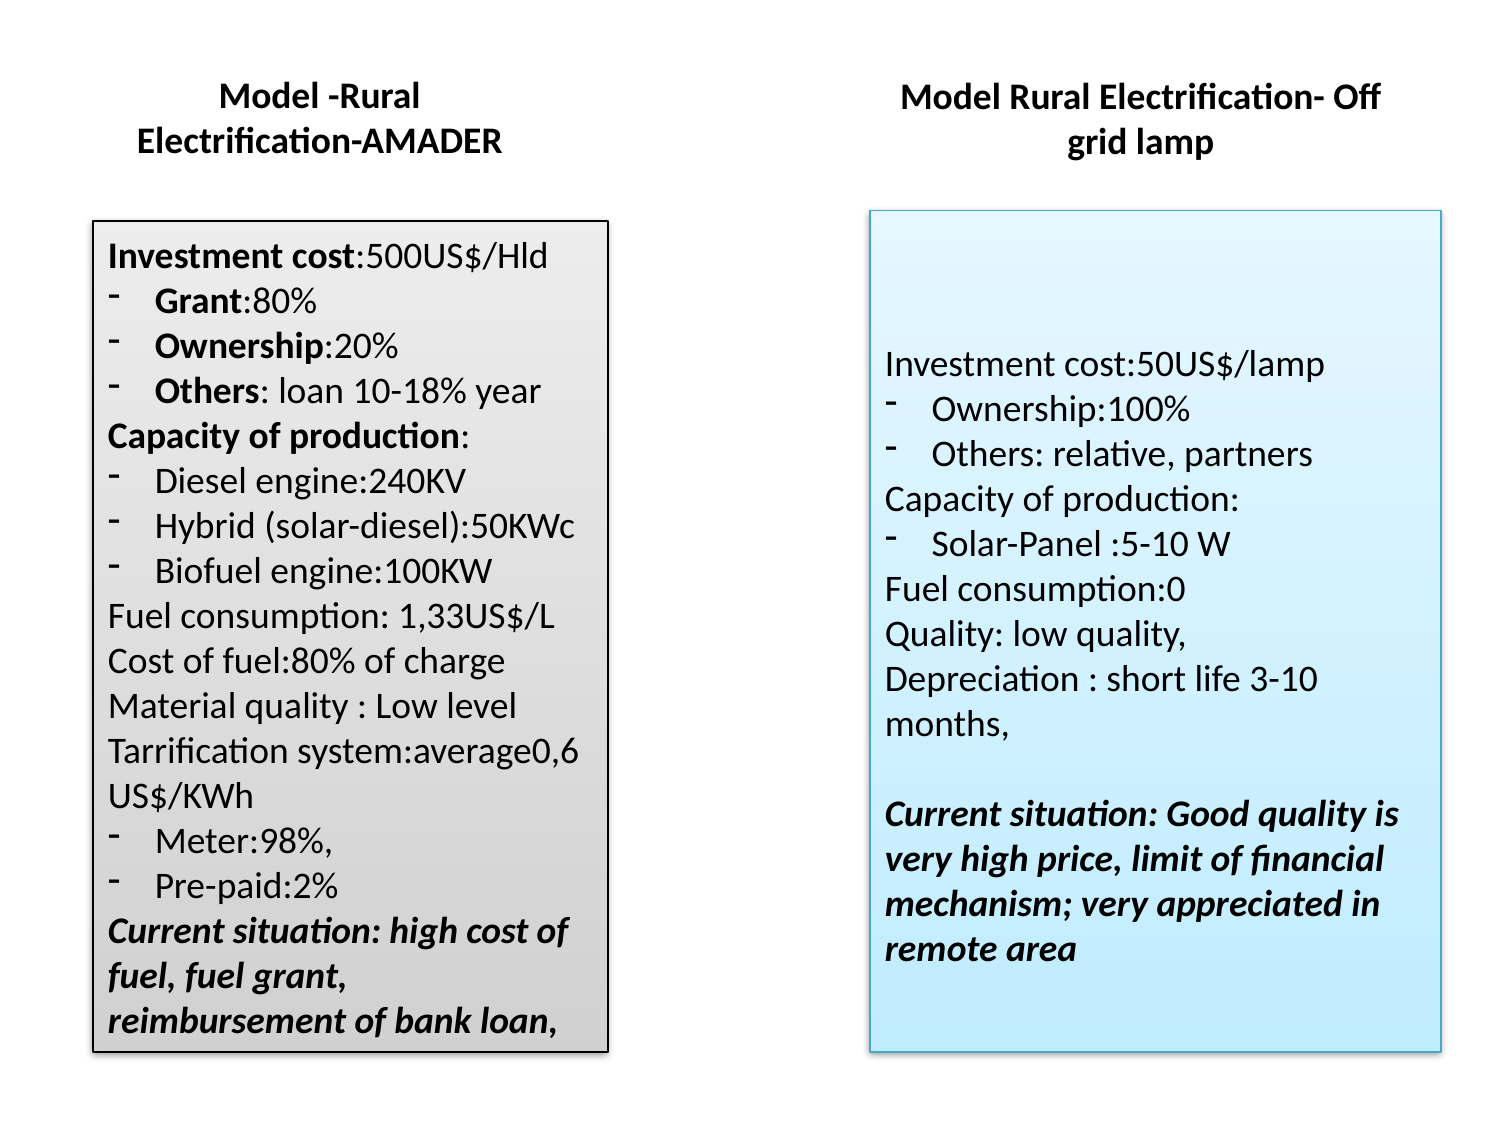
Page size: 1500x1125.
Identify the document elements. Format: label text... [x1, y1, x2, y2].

text_box Model Rural Electrification- Off grid lamp [867, 40, 1414, 195]
text_box Model -Rural Electrification-AMADER [90, 40, 549, 193]
text_box Investment cost:50US$/lamp Ownership:100% Others: relative, partners Capacity of production: Solar-Panel :5-10 W Fuel consumption:0 Quality: low quality, Depreciation : short life 3-10 months, Current situation: Good quality is very high price, limit of financial mechanism; very appreciated in remote area [869, 210, 1442, 1053]
text_box Investment cost:500US$/Hld Grant:80% Ownership:20% Others: loan 10-18% year Capacity of production: Diesel engine:240KV Hybrid (solar-diesel):50KWc Biofuel engine:100KW Fuel consumption: 1,33US$/L Cost of fuel:80% of charge Material quality : Low level Tarrification system:average0,6 US$/KWh Meter:98%, Pre-paid:2% Current situation: high cost of fuel, fuel grant, reimbursement of bank loan, [92, 220, 609, 1053]
